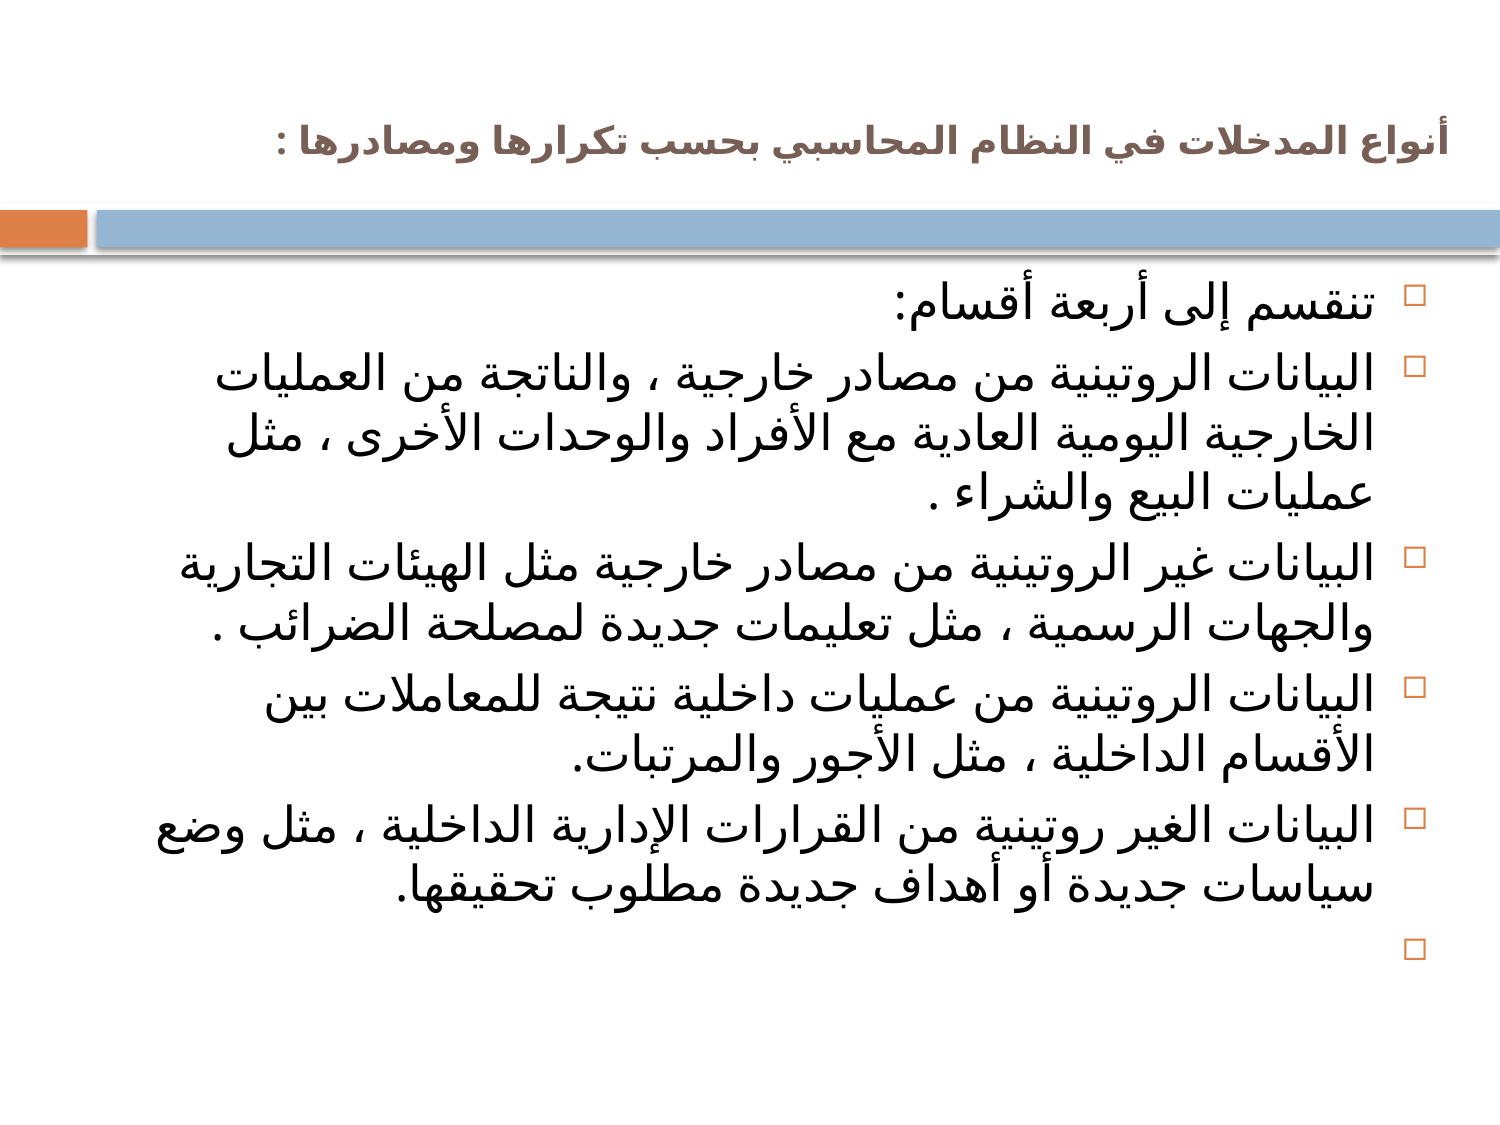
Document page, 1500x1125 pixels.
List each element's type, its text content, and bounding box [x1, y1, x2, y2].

title أنواع المدخلات في النظام المحاسبي بحسب تكرارها ومصادرها : [175, 45, 1466, 233]
list تنقسم إلى أربعة أقسام: البيانات الروتينية من مصادر خارجية ، والناتجة من العمليات الخارجية اليومية العادية مع الأفراد والوحدات الأخرى ، مثل عمليات البيع والشراء . البيانات غير الروتينية من مصادر خارجية مثل الهيئات التجارية والجهات الرسمية ، مثل تعليمات جديدة لمصلحة الضرائب . البيانات الروتينية من عمليات داخلية نتيجة للمعاملات بين الأقسام الداخلية ، مثل الأجور والمرتبات. البيانات الغير روتينية من القرارات الإدارية الداخلية ، مثل وضع سياسات جديدة أو أهداف جديدة مطلوب تحقيقها. [100, 262, 1438, 1000]
